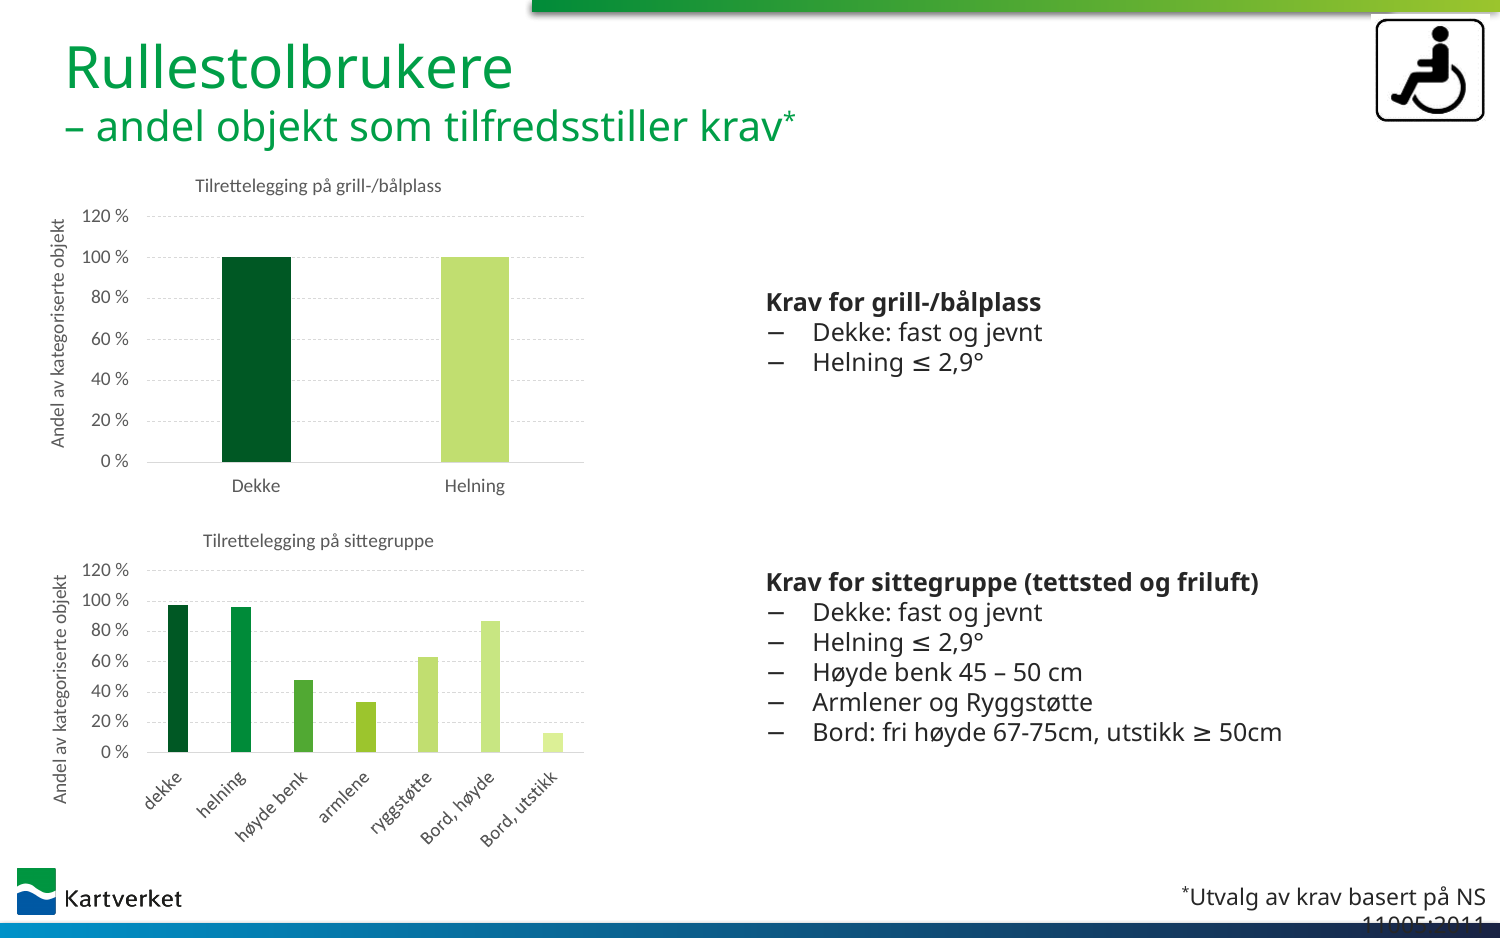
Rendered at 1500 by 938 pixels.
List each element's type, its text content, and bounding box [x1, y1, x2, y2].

text_box Krav for sittegruppe (tettsted og friluft) Dekke: fast og jevnt Helning ≤ 2,9° Høyde benk 45 – 50 cm Armlener og Ryggstøtte Bord: fri høyde 67-75cm, utstikk ≥ 50cm [750, 559, 1500, 754]
picture [41, 520, 596, 859]
text_box Krav for grill-/bålplass Dekke: fast og jevnt Helning ≤ 2,9° [750, 279, 1452, 384]
picture [1371, 13, 1491, 127]
text_box *Utvalg av krav basert på NS 11005:2011 [1068, 873, 1500, 938]
text_box Rullestolbrukere – andel objekt som tilfredsstiller krav* [49, 14, 1431, 158]
picture [41, 166, 596, 505]
